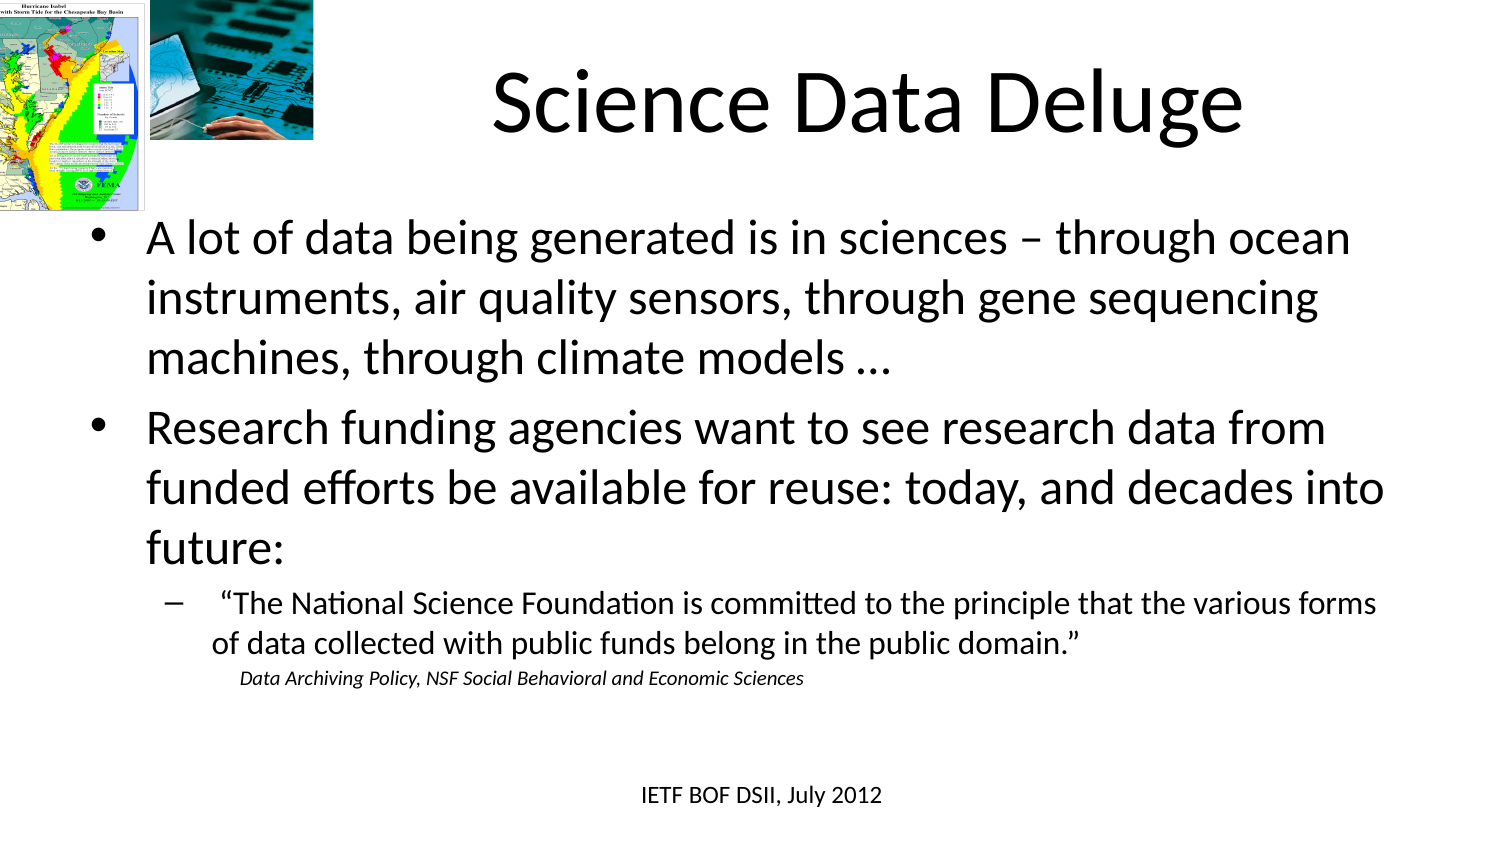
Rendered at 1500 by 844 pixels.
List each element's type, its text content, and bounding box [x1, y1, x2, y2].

list A lot of data being generated is in sciences – through ocean instruments, air quality sensors, through gene sequencing machines, through climate models … Research funding agencies want to see research data from funded efforts be available for reuse: today, and decades into future: “The National Science Foundation is committed to the principle that the various forms of data collected with public funds belong in the public domain.” Data Archiving Policy, NSF Social Behavioral and Economic Sciences [75, 196, 1425, 754]
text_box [0, 0, 314, 215]
title Science Data Deluge [318, 33, 1425, 175]
